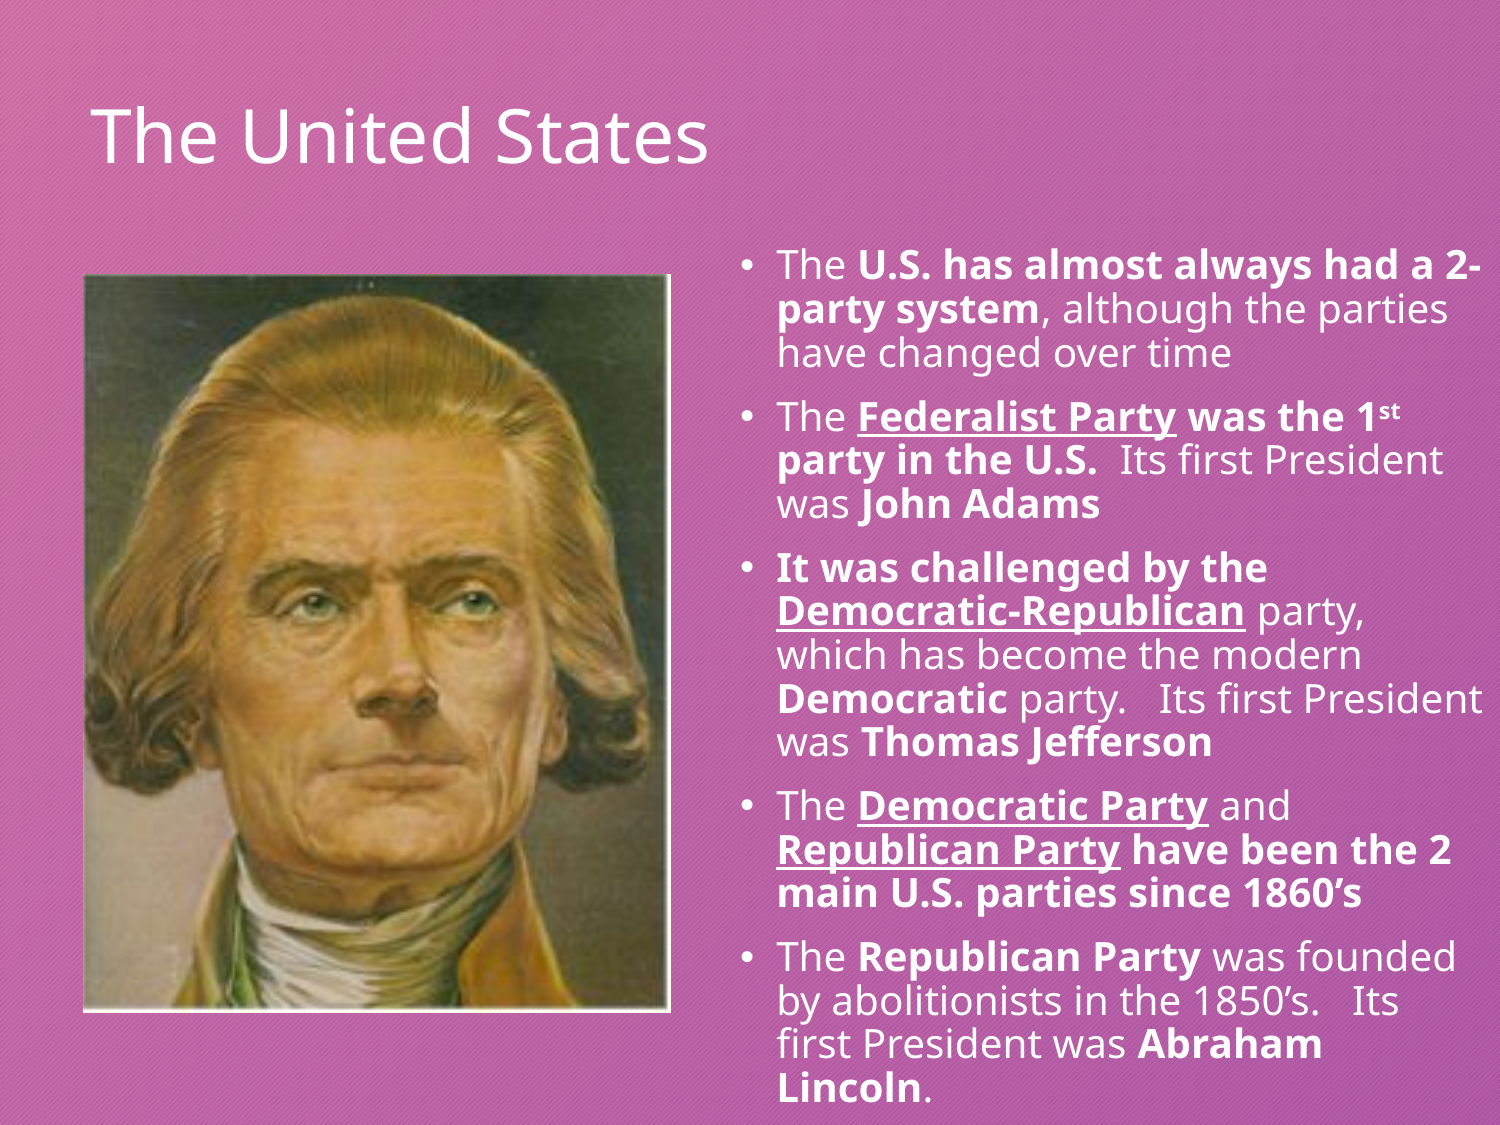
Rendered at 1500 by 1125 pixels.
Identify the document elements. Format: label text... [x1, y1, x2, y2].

title The United States [75, 45, 1425, 233]
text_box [82, 274, 671, 1013]
list The U.S. has almost always had a 2-party system, although the parties have changed over time The Federalist Party was the 1st party in the U.S. Its first President was John Adams It was challenged by the Democratic-Republican party, which has become the modern Democratic party. Its first President was Thomas Jefferson The Democratic Party and Republican Party have been the 2 main U.S. parties since 1860’s The Republican Party was founded by abolitionists in the 1850’s. Its first President was Abraham Lincoln. [725, 237, 1500, 1125]
